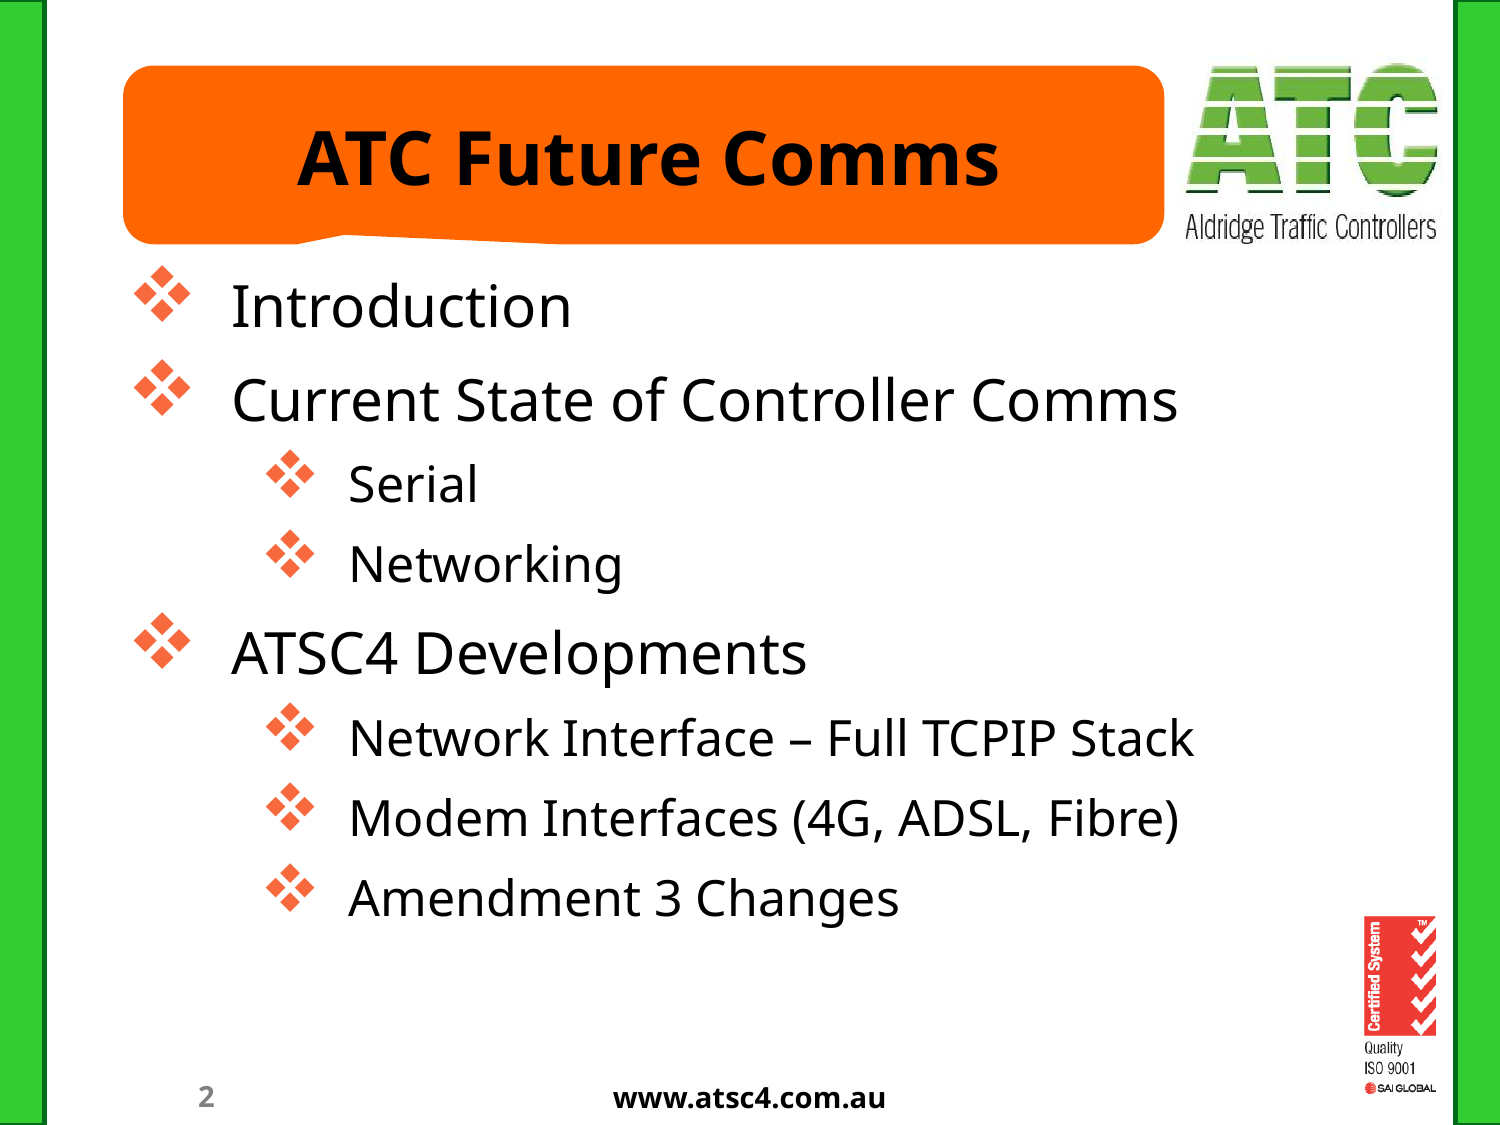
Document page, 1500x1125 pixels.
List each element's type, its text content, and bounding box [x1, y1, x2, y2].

picture [1364, 916, 1436, 1094]
title ATC Future Comms [159, 77, 1141, 232]
picture [1175, 54, 1447, 252]
slide_number 2 [182, 1070, 349, 1107]
list Introduction Current State of Controller Comms Serial Networking ATSC4 Developments Network Interface – Full TCPIP Stack Modem Interfaces (4G, ADSL, Fibre) Amendment 3 Changes [111, 261, 1318, 1048]
footer www.atsc4.com.au [389, 1048, 1111, 1125]
